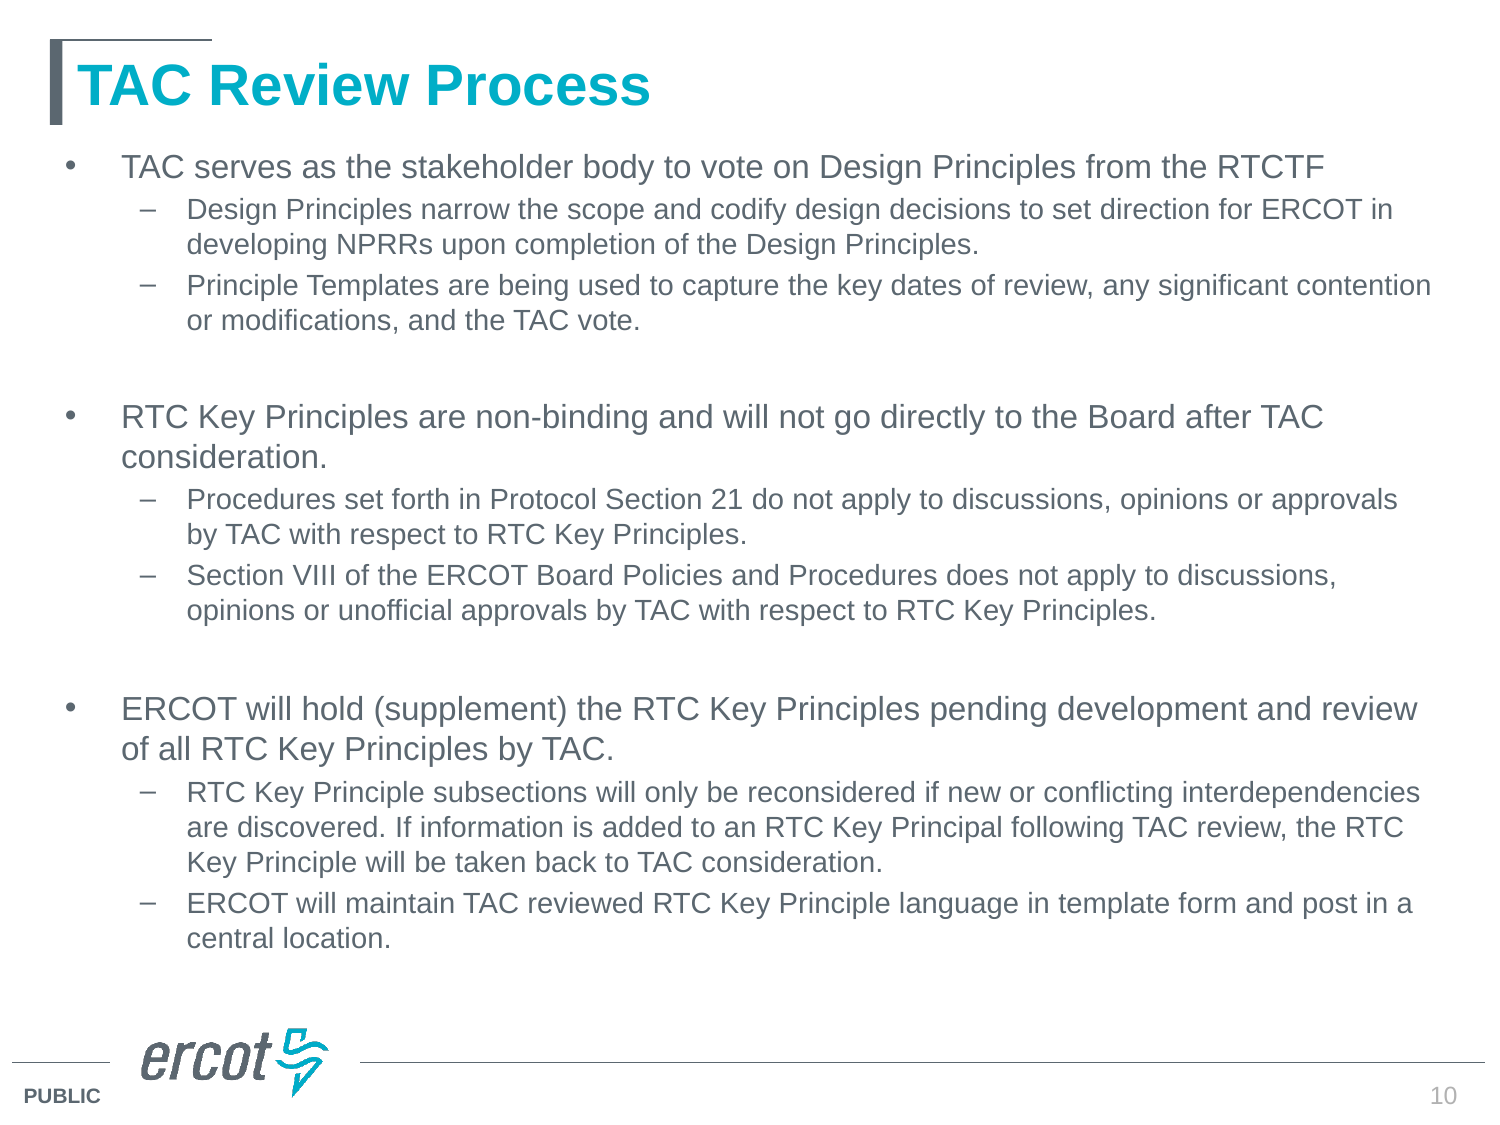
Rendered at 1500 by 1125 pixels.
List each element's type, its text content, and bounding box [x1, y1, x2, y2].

title TAC Review Process [62, 39, 1450, 125]
slide_number 10 [1400, 1076, 1488, 1113]
list TAC serves as the stakeholder body to vote on Design Principles from the RTCTF Design Principles narrow the scope and codify design decisions to set direction for ERCOT in developing NPRRs upon completion of the Design Principles. Principle Templates are being used to capture the key dates of review, any significant contention or modifications, and the TAC vote. RTC Key Principles are non-binding and will not go directly to the Board after TAC consideration. Procedures set forth in Protocol Section 21 do not apply to discussions, opinions or approvals by TAC with respect to RTC Key Principles. Section VIII of the ERCOT Board Policies and Procedures does not apply to discussions, opinions or unofficial approvals by TAC with respect to RTC Key Principles. ERCOT will hold (supplement) the RTC Key Principles pending development and review of all RTC Key Principles by TAC. RTC Key Principle subsections will only be reconsidered if new or conflicting interdependencies are discovered. If information is added to an RTC Key Principal following TAC review, the RTC Key Principle will be taken back to TAC consideration. ERCOT will maintain TAC reviewed RTC Key Principle language in template form and post in a central location. [50, 137, 1450, 1013]
picture [137, 1024, 332, 1100]
